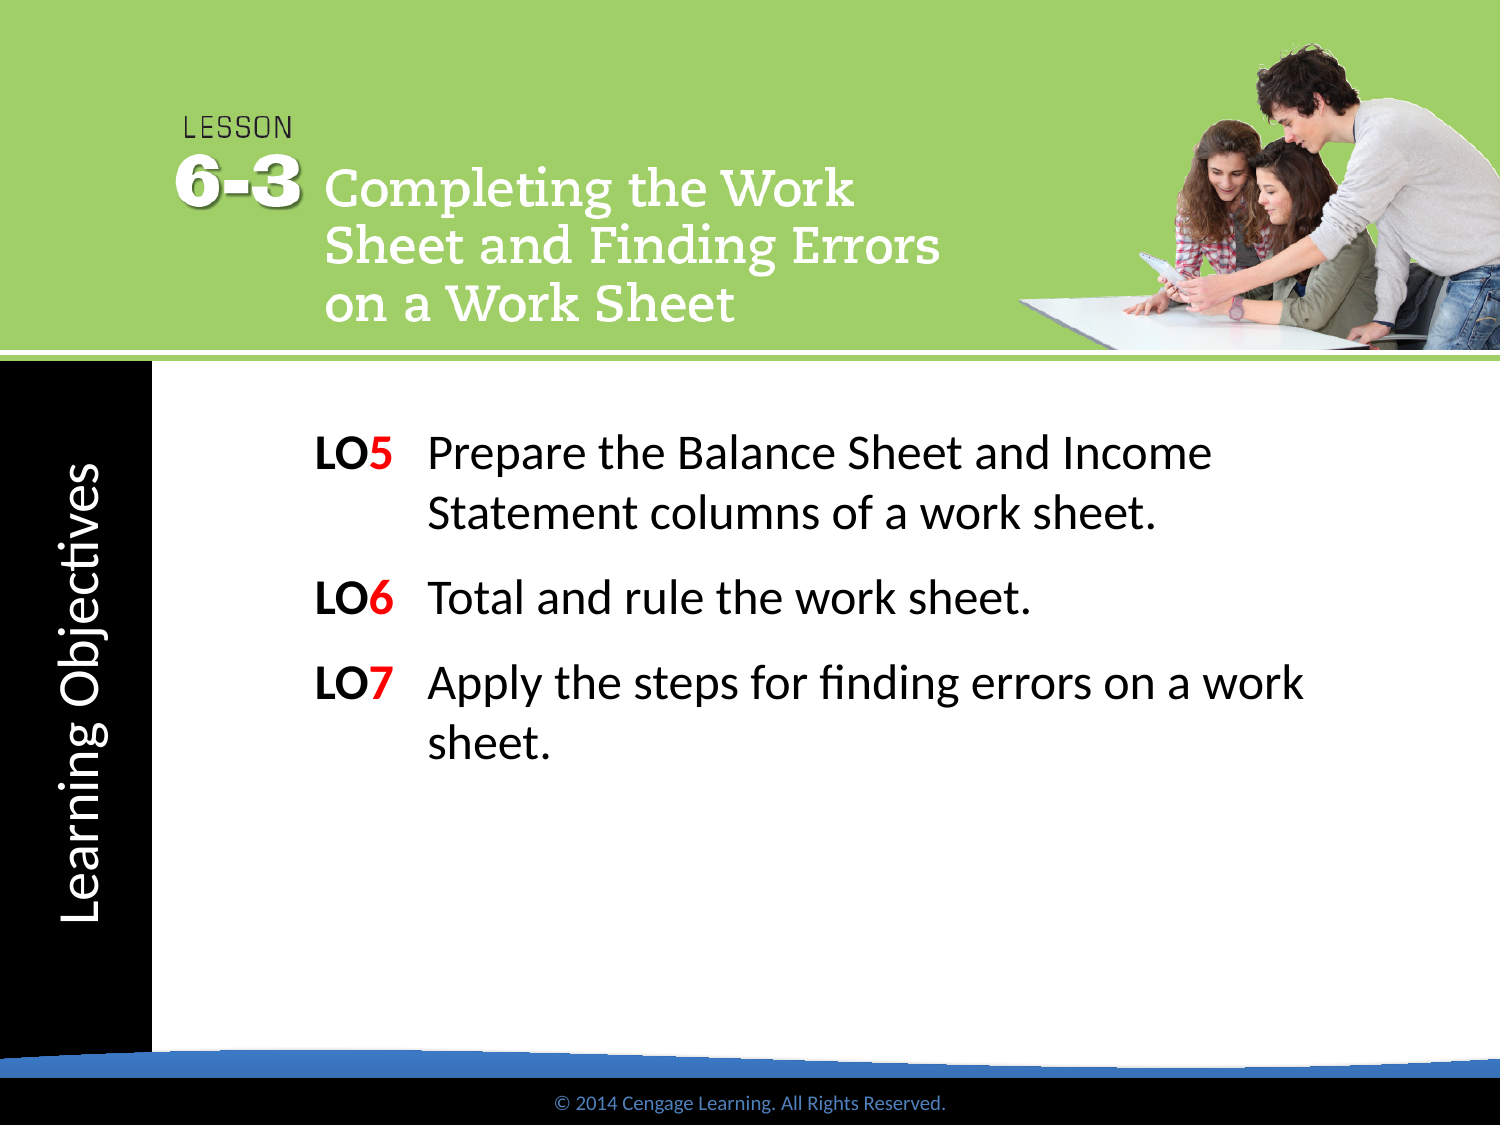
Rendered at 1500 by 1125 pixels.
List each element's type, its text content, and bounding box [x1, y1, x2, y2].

text_box © 2014 Cengage Learning. All Rights Reserved. [0, 1078, 1500, 1125]
picture [0, 0, 1500, 361]
text_box LO5 Prepare the Balance Sheet and Income Statement columns of a work sheet. LO6 Total and rule the work sheet. LO7 Apply the steps for finding errors on a work sheet. [299, 412, 1350, 778]
text_box [0, 1050, 1500, 1078]
text_box Learning Objectives [0, 369, 152, 1058]
